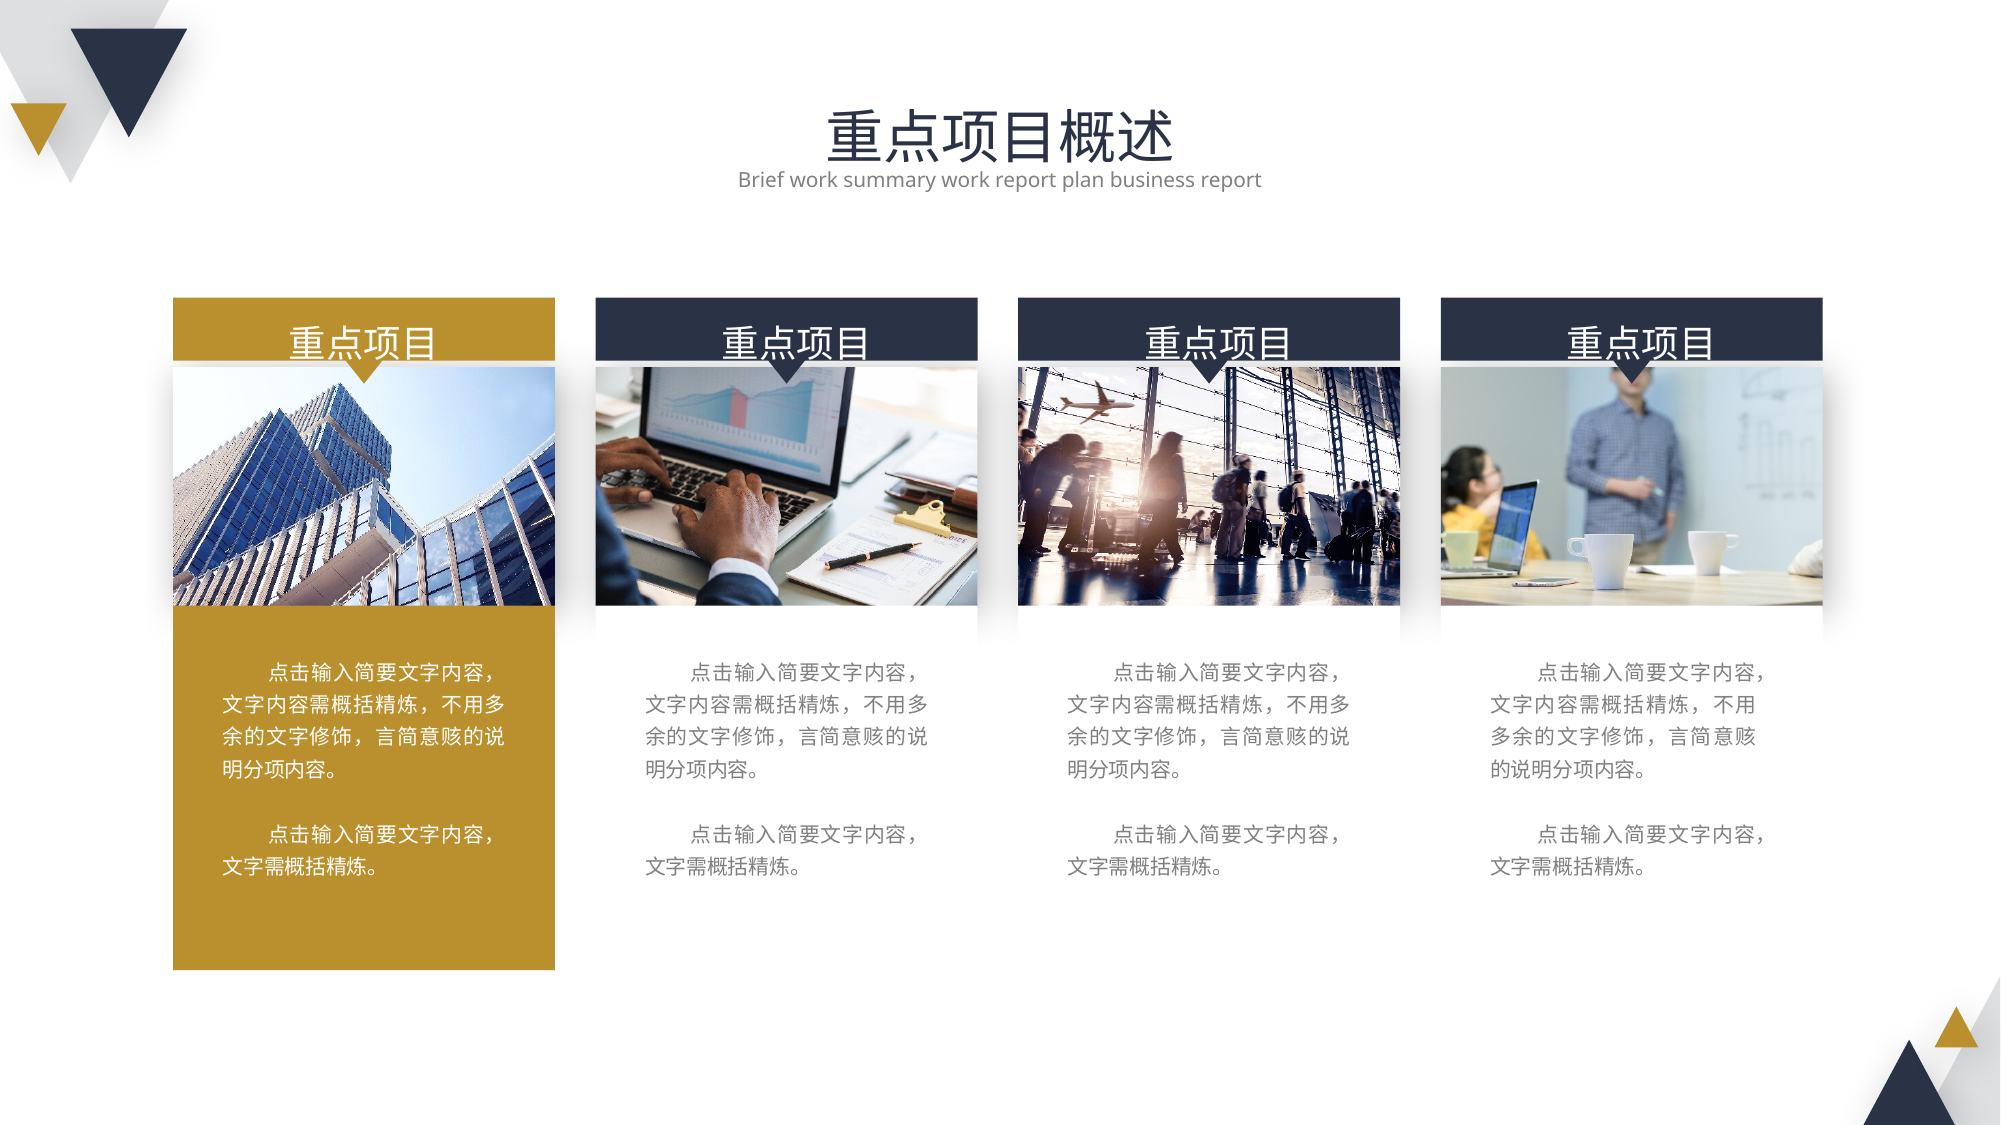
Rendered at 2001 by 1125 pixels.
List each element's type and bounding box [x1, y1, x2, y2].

text_box [1440, 366, 1824, 607]
text_box [1017, 366, 1401, 607]
text_box [173, 297, 555, 384]
text_box [609, 79, 1391, 198]
text_box [1440, 605, 1823, 971]
text_box [595, 297, 978, 384]
text_box [1018, 605, 1401, 971]
text_box [173, 605, 555, 971]
text_box [1018, 297, 1401, 384]
text_box [172, 366, 556, 607]
text_box [595, 605, 978, 971]
text_box [595, 366, 979, 607]
text_box [1440, 297, 1823, 384]
